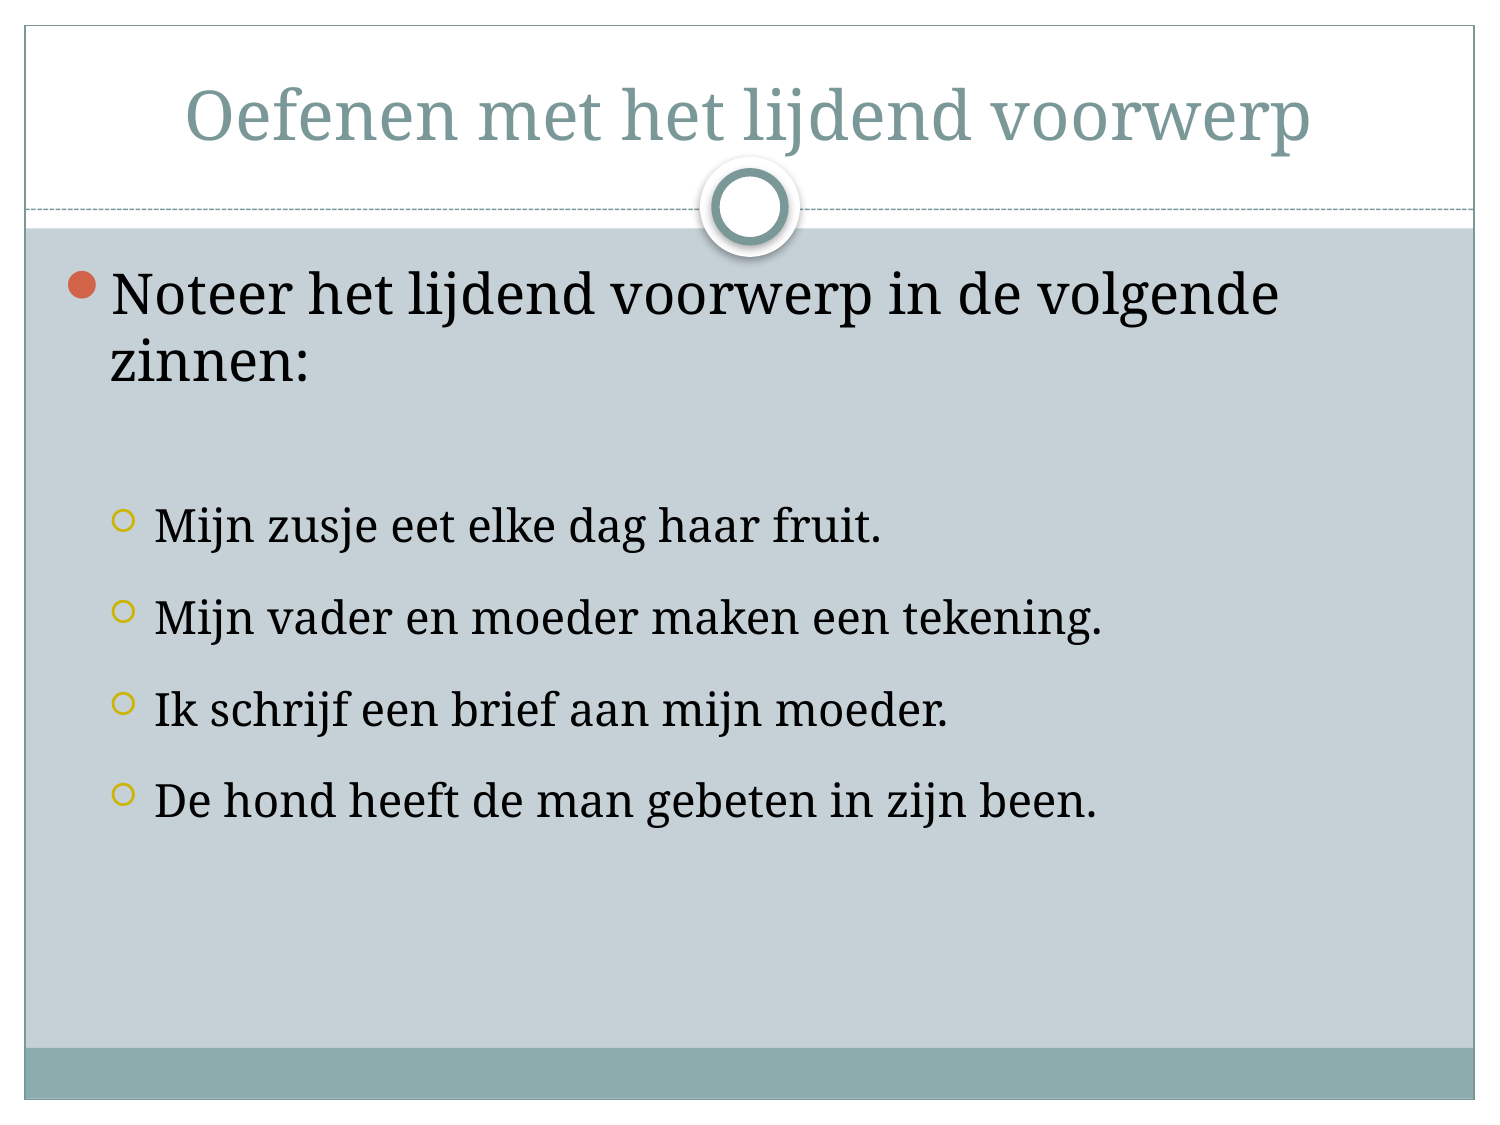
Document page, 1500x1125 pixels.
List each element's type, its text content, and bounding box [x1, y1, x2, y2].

title Oefenen met het lijdend voorwerp [49, 37, 1450, 162]
list Noteer het lijdend voorwerp in de volgende zinnen: Mijn zusje eet elke dag haar fruit. Mijn vader en moeder maken een tekening. Ik schrijf een brief aan mijn moeder. De hond heeft de man gebeten in zijn been. [49, 250, 1445, 1001]
